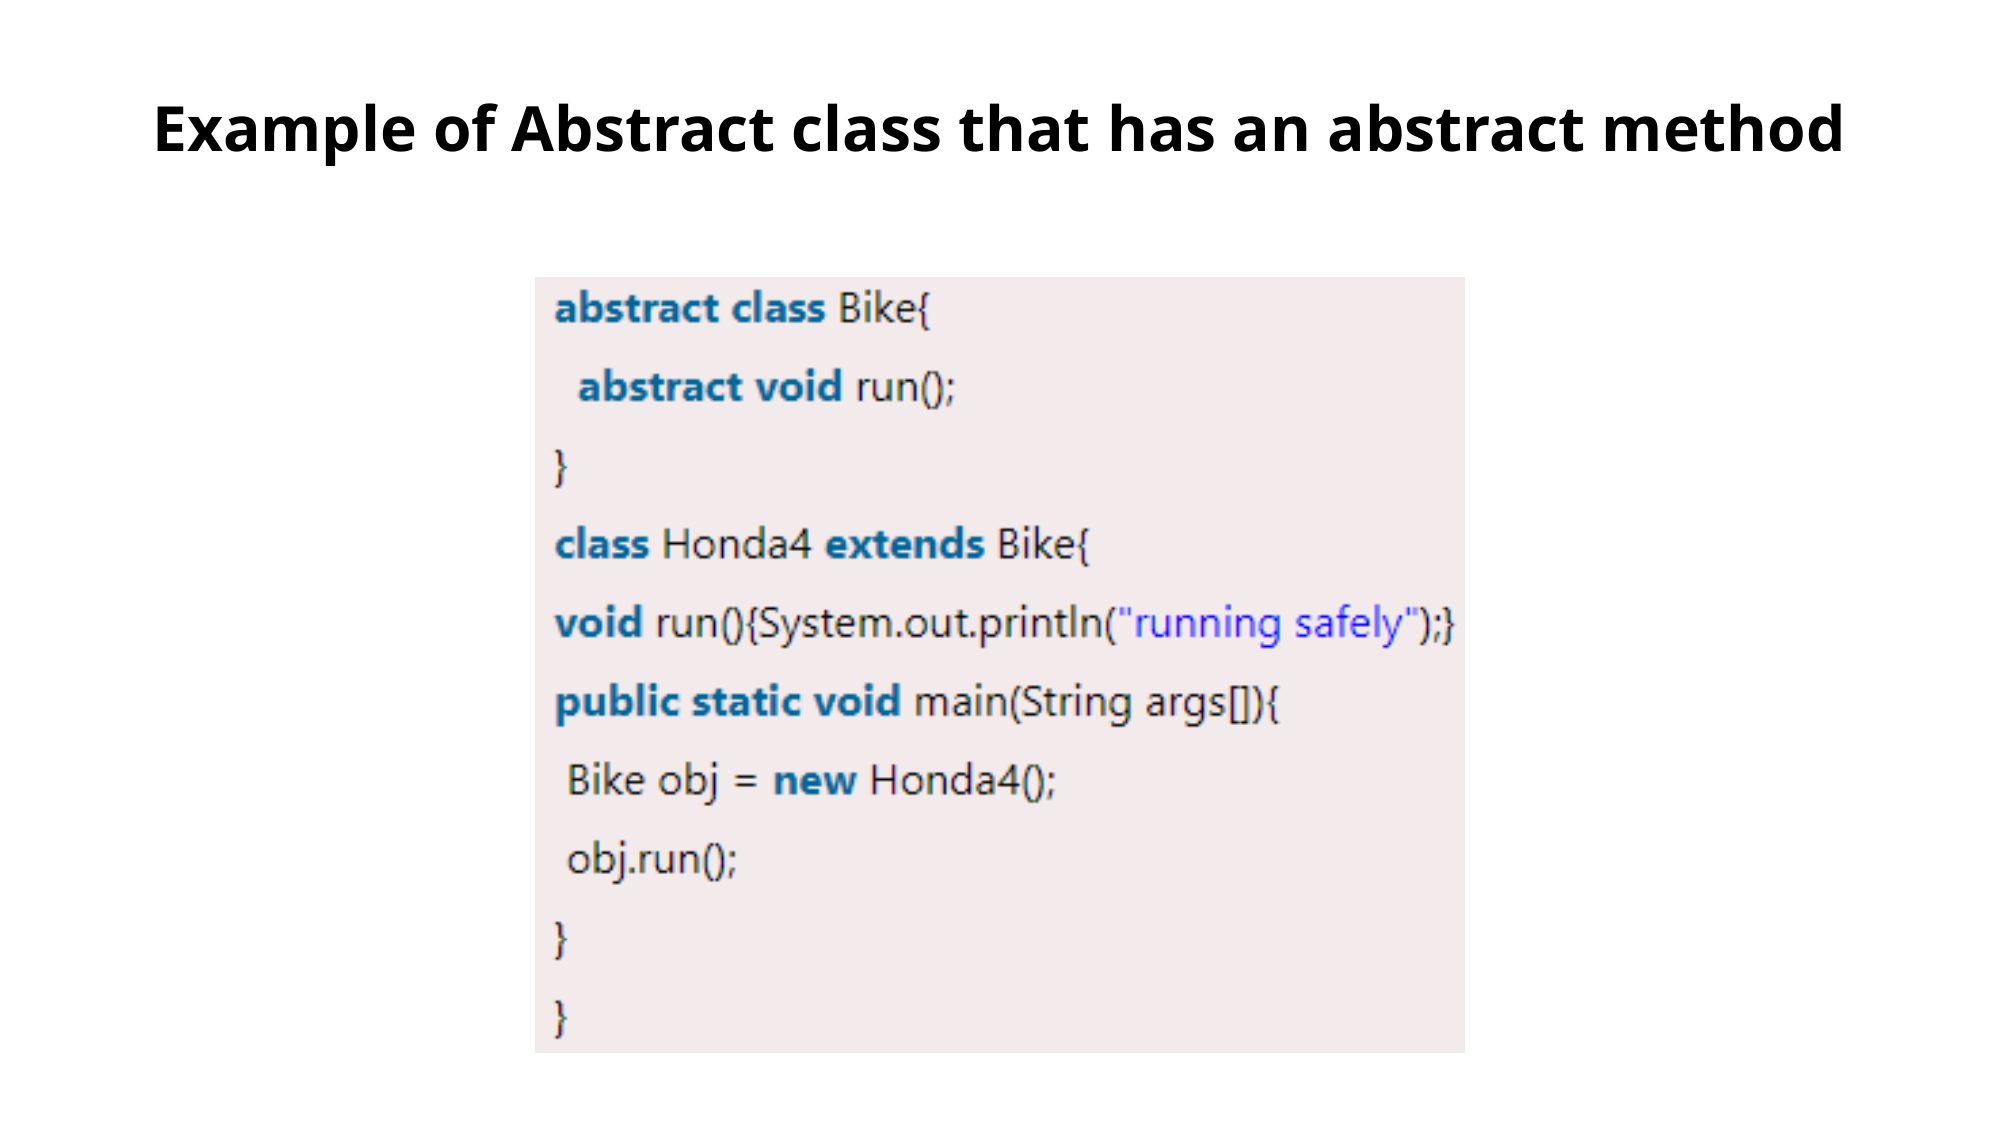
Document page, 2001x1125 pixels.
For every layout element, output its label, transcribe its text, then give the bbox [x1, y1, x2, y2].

title Example of Abstract class that has an abstract method [137, 59, 1863, 278]
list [535, 277, 1465, 1053]
